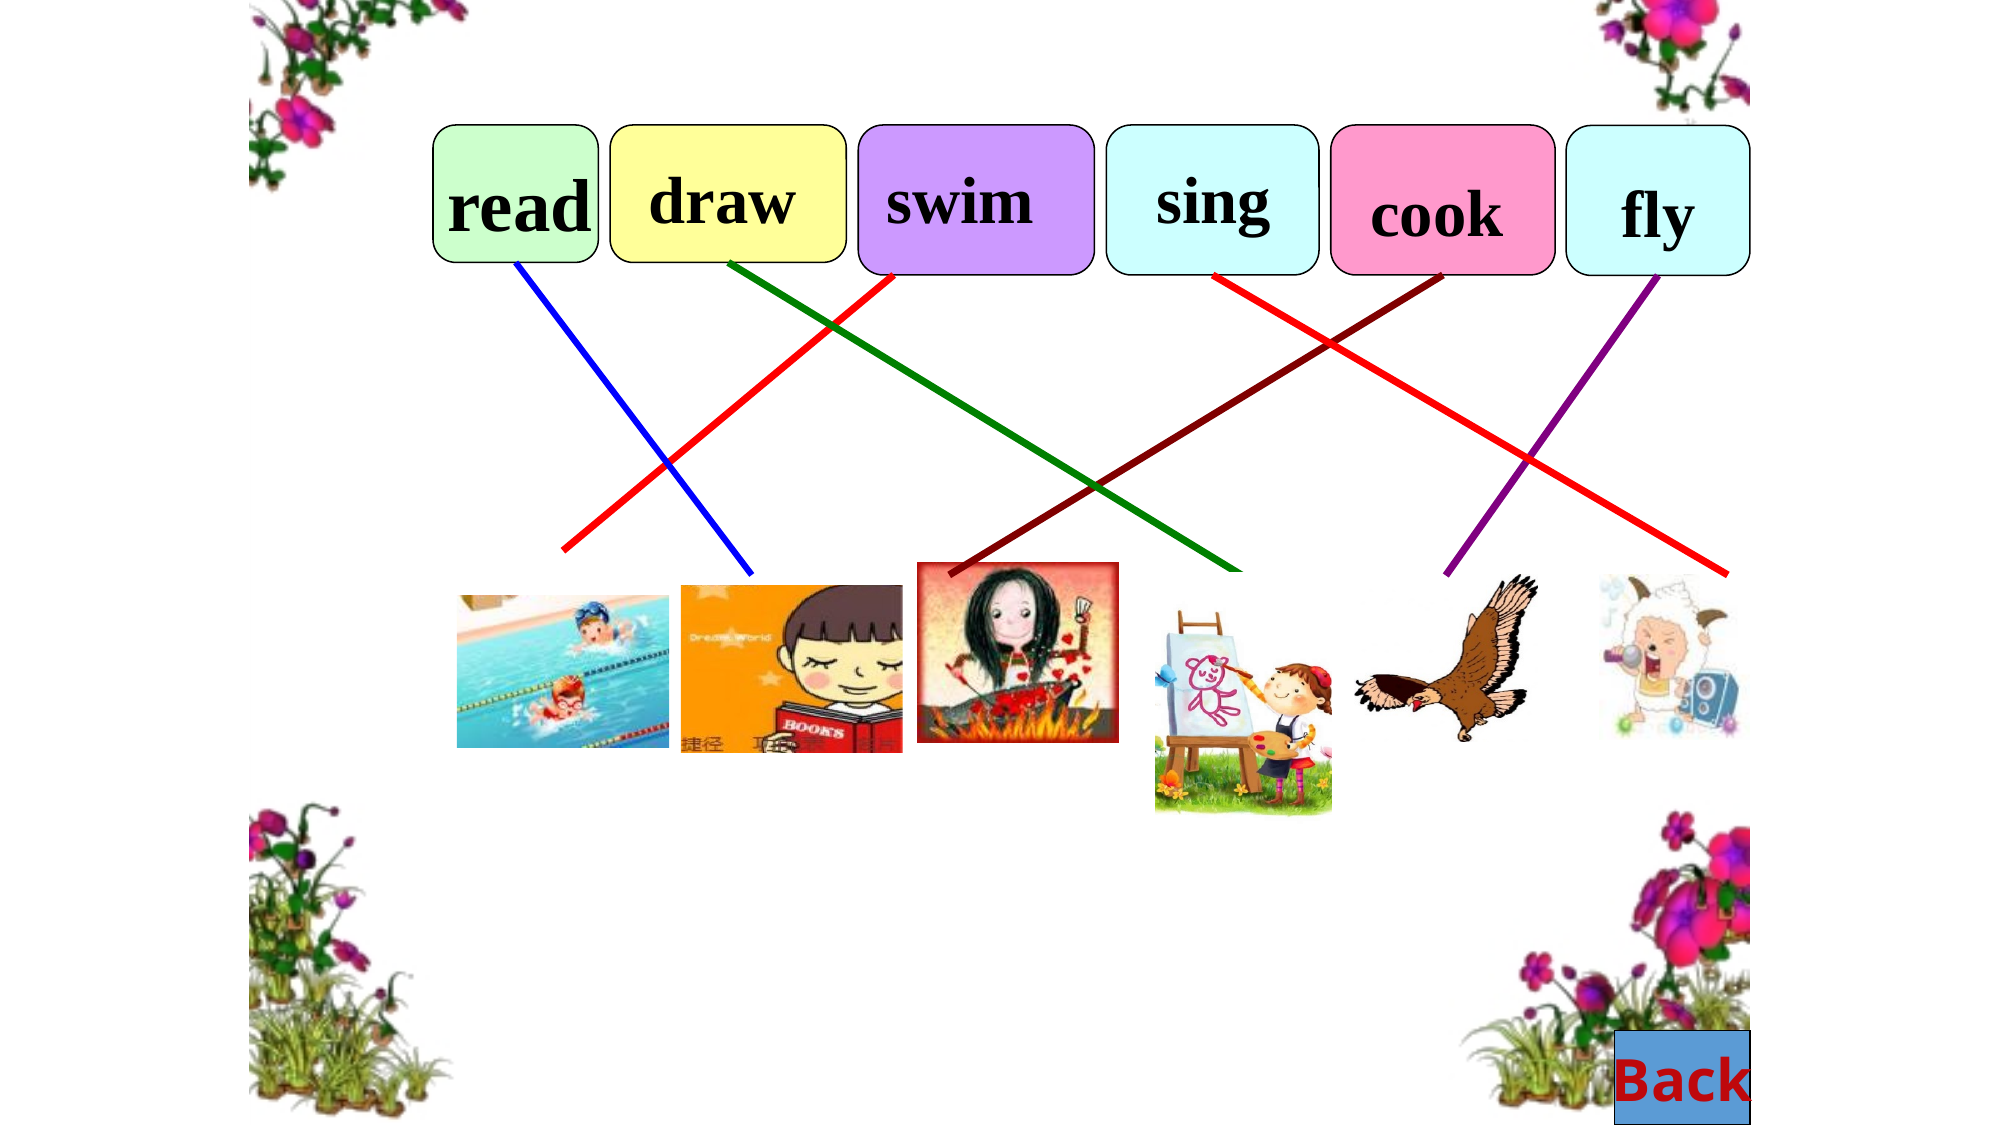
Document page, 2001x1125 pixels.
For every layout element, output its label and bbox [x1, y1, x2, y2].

text_box [515, 262, 728, 575]
text_box [728, 262, 1254, 583]
text_box [433, 124, 610, 263]
text_box [1106, 124, 1320, 274]
text_box [610, 124, 847, 262]
text_box [1566, 125, 1750, 276]
picture [249, 0, 1750, 1125]
text_box [858, 124, 1095, 262]
text_box [1212, 274, 1728, 575]
text_box [1330, 124, 1556, 274]
